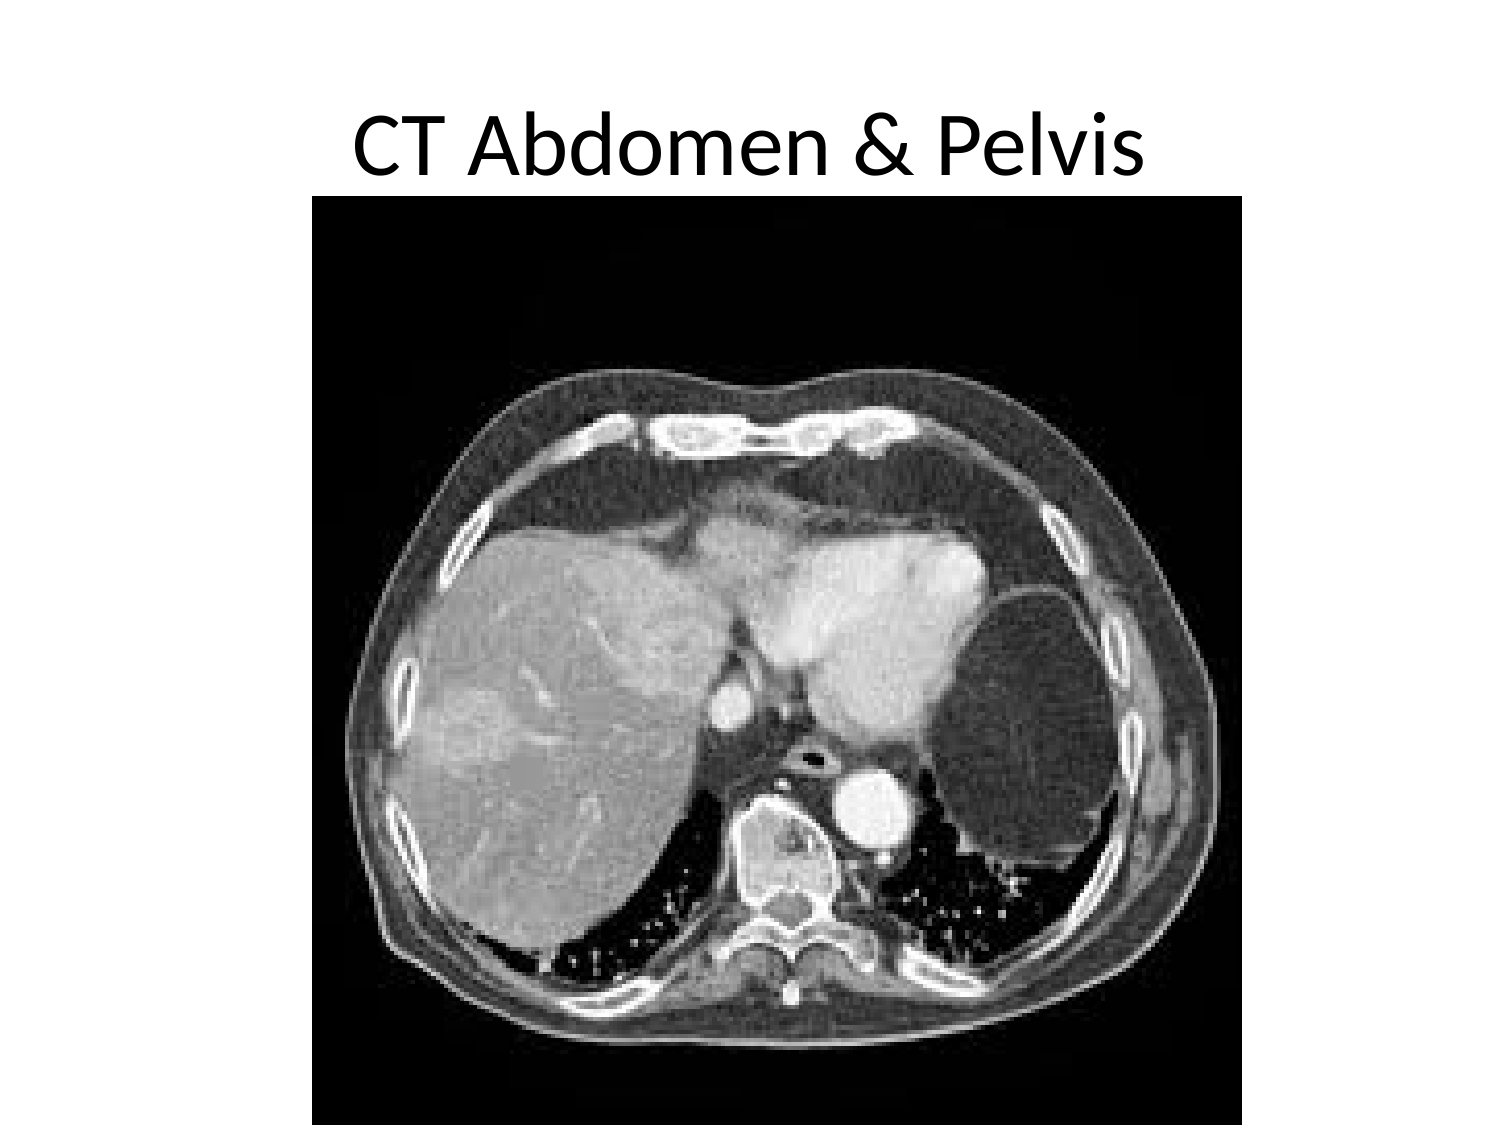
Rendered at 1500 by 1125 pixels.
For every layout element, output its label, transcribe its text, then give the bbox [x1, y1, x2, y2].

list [312, 195, 1242, 1125]
title CT Abdomen & Pelvis [75, 45, 1425, 233]
